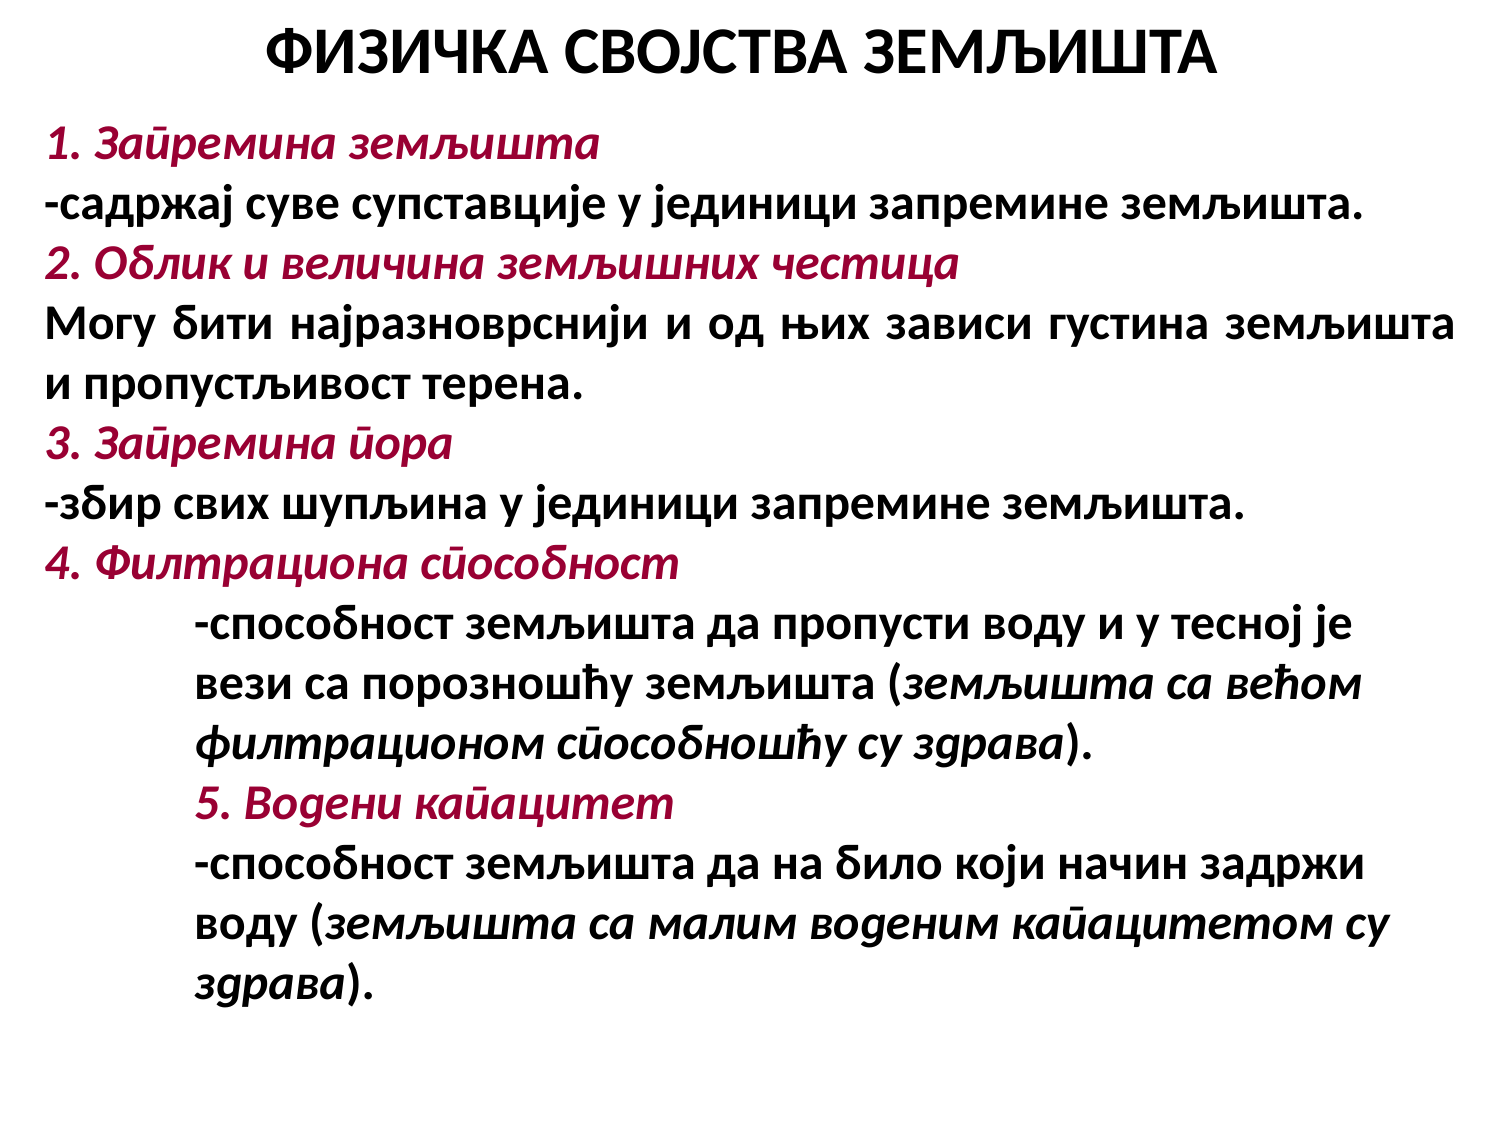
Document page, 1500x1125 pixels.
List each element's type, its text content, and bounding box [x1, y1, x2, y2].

text_box 1. Запремина земљишта -садржај суве супставције у јединици запремине земљишта. 2. Облик и величина земљишних честица Могу бити најразноврснији и од њих зависи густина земљишта и пропустљивост терена. 3. Запремина пора -збир свих шупљина у јединици запремине земљишта. 4. Филтрациона способност -способност земљишта да пропусти воду и у тесној је вези са порозношћу земљишта (земљишта са већом филтрационом способношћу су здрава). 5. Водени капацитет -способност земљишта да на било који начин задржи воду (земљишта са малим воденим капацитетом су здрава). [29, 101, 1471, 1017]
text_box ФИЗИЧКА СВОЈСТВА ЗЕМЉИШТА [76, 0, 1408, 95]
